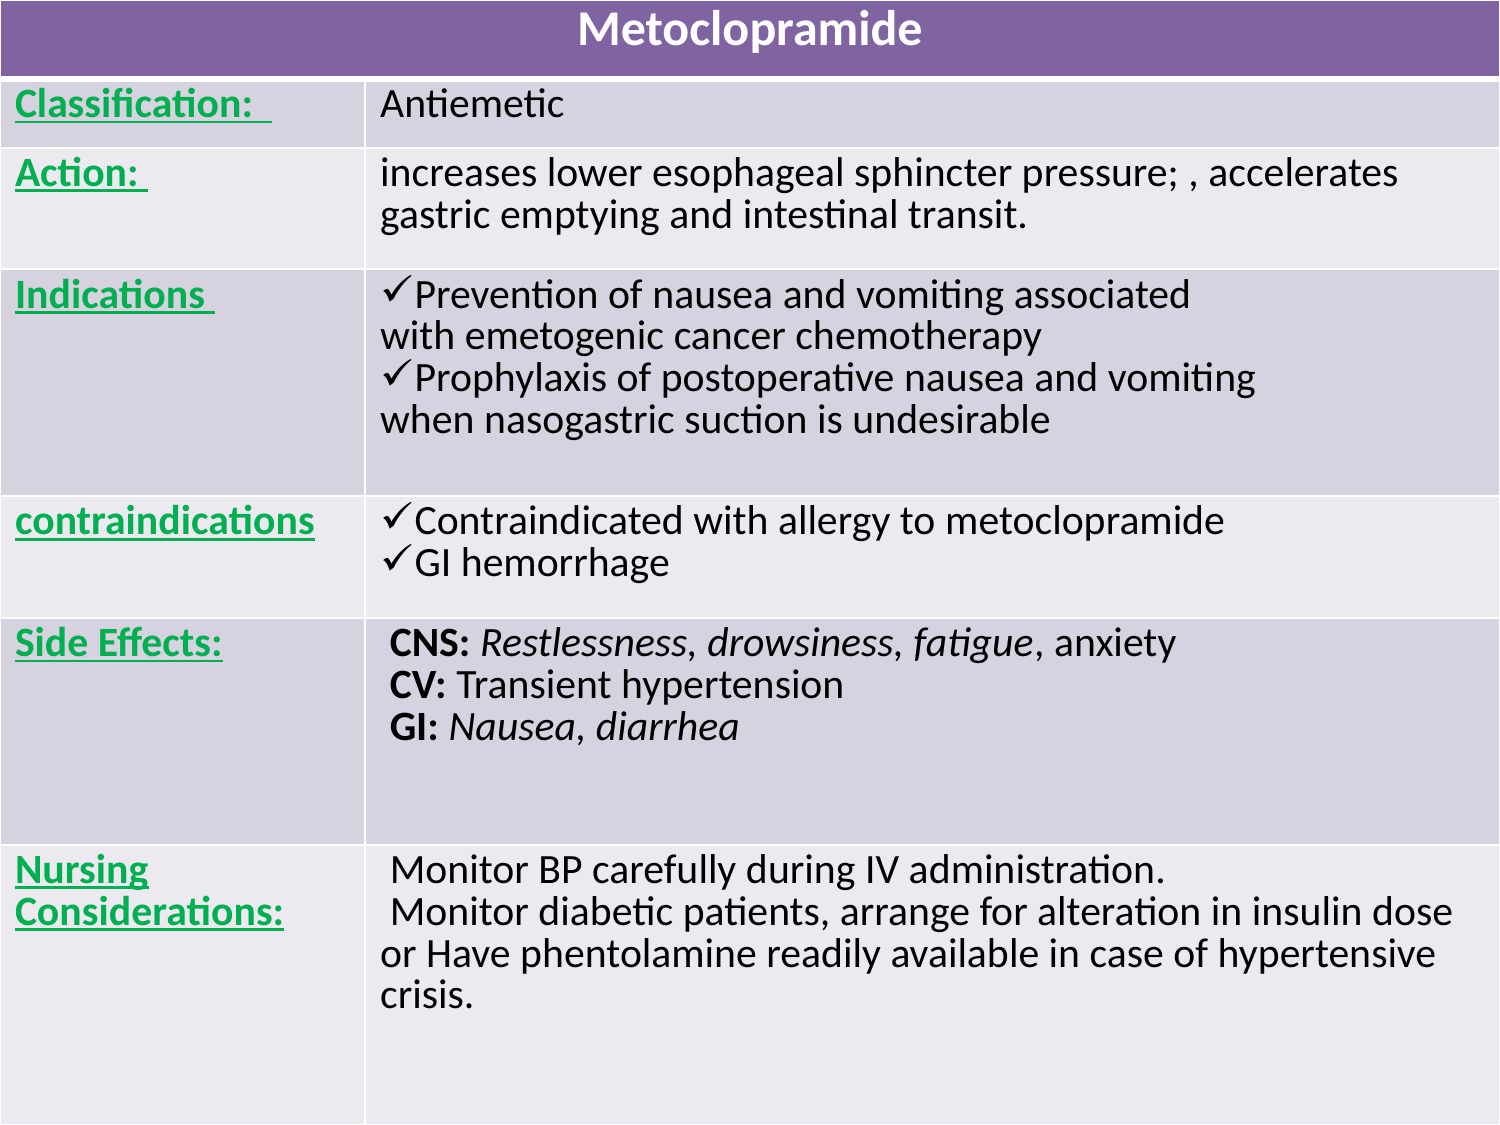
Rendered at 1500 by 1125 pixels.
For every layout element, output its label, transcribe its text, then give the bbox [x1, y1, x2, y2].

table_cell contraindications [1, 497, 364, 617]
table_cell Indications [1, 270, 364, 495]
table_cell CNS: Restlessness, drowsiness, fatigue, anxiety CV: Transient hypertension GI: Nausea, diarrhea [366, 619, 1499, 844]
table_cell Antiemetic [366, 82, 1499, 147]
table_cell Action: [1, 149, 364, 268]
table_cell Contraindicated with allergy to metoclopramide GI hemorrhage [366, 497, 1499, 617]
table_cell increases lower esophageal sphincter pressure; , accelerates gastric emptying and intestinal transit. [366, 149, 1499, 268]
table_cell Nursing Considerations: [1, 846, 364, 1124]
table_cell Classification: [1, 82, 364, 147]
table_cell Side Effects: [1, 619, 364, 844]
table_cell Prevention of nausea and vomiting associated with emetogenic cancer chemotherapy Prophylaxis of postoperative nausea and vomiting when nasogastric suction is undesirable [366, 270, 1499, 495]
table_cell Monitor BP carefully during IV administration. Monitor diabetic patients, arrange for alteration in insulin dose or Have phentolamine readily available in case of hypertensive crisis. [366, 846, 1499, 1124]
table_header Metoclopramide [1, 1, 1499, 76]
